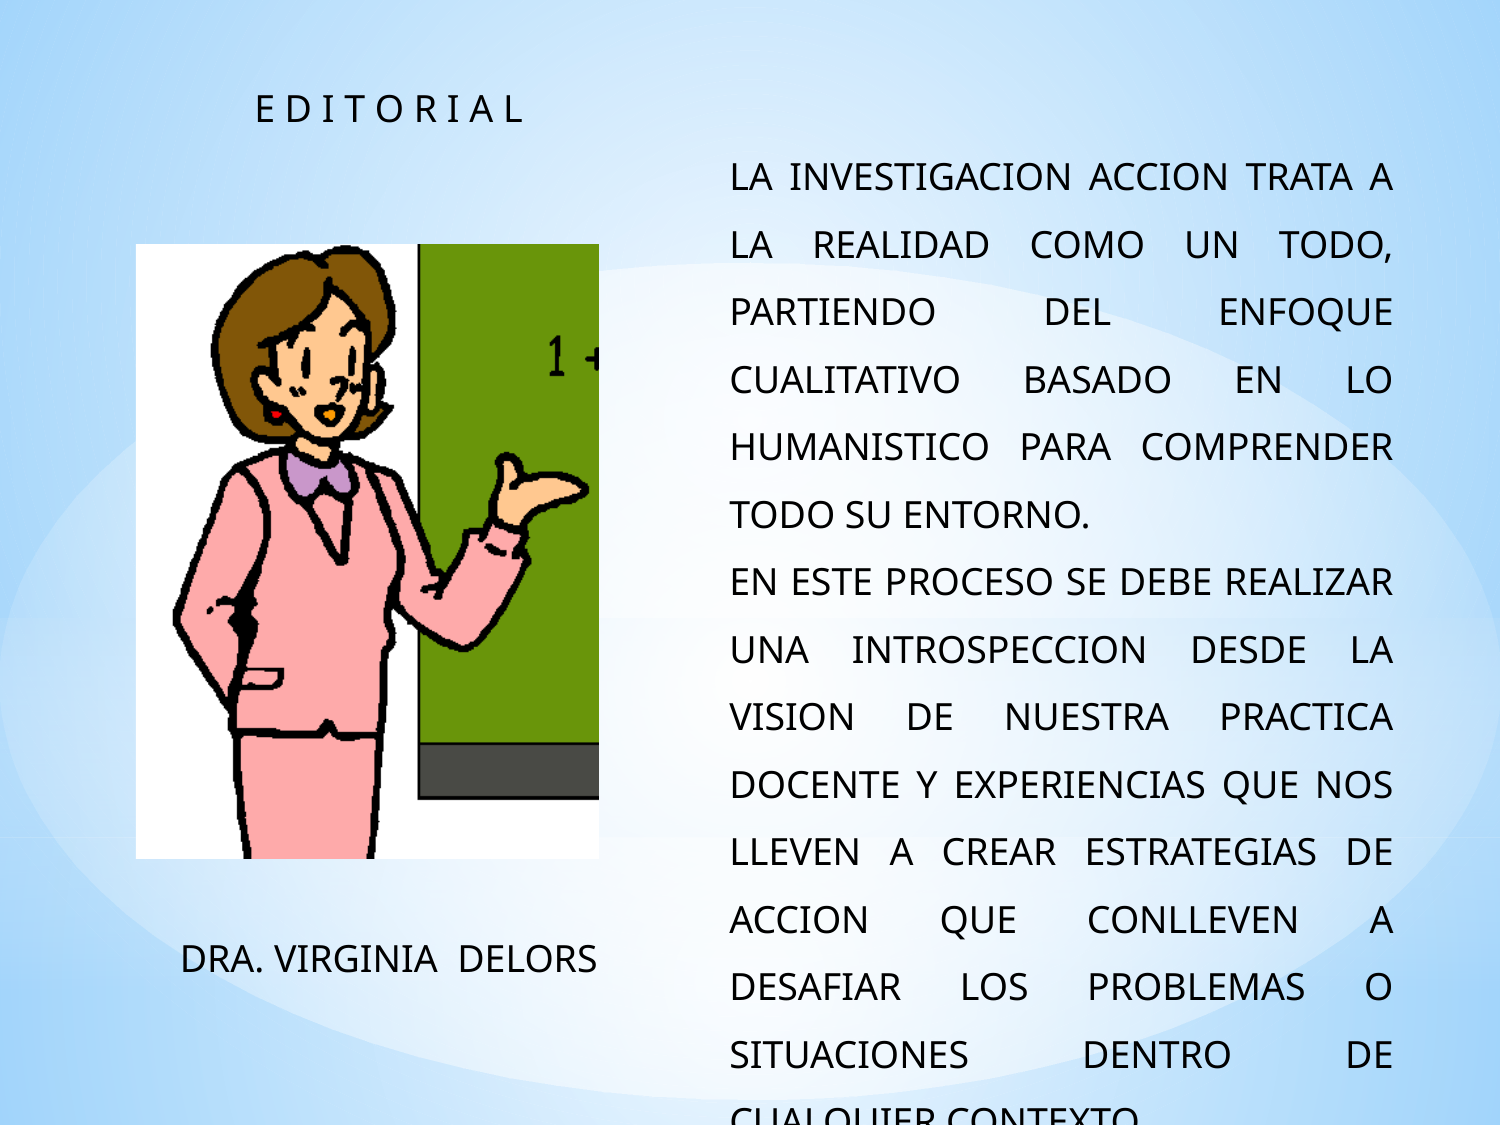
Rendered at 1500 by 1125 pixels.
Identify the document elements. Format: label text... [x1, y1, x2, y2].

text_box LA INVESTIGACION ACCION TRATA A LA REALIDAD COMO UN TODO, PARTIENDO DEL ENFOQUE CUALITATIVO BASADO EN LO HUMANISTICO PARA COMPRENDER TODO SU ENTORNO. EN ESTE PROCESO SE DEBE REALIZAR UNA INTROSPECCION DESDE LA VISION DE NUESTRA PRACTICA DOCENTE Y EXPERIENCIAS QUE NOS LLEVEN A CREAR ESTRATEGIAS DE ACCION QUE CONLLEVEN A DESAFIAR LOS PROBLEMAS O SITUACIONES DENTRO DE CUALQUIER CONTEXTO. [714, 78, 1409, 1125]
text_box DRA. VIRGINIA DELORS [165, 905, 613, 988]
text_box E D I T O R I A L [193, 78, 584, 138]
picture [135, 244, 600, 859]
